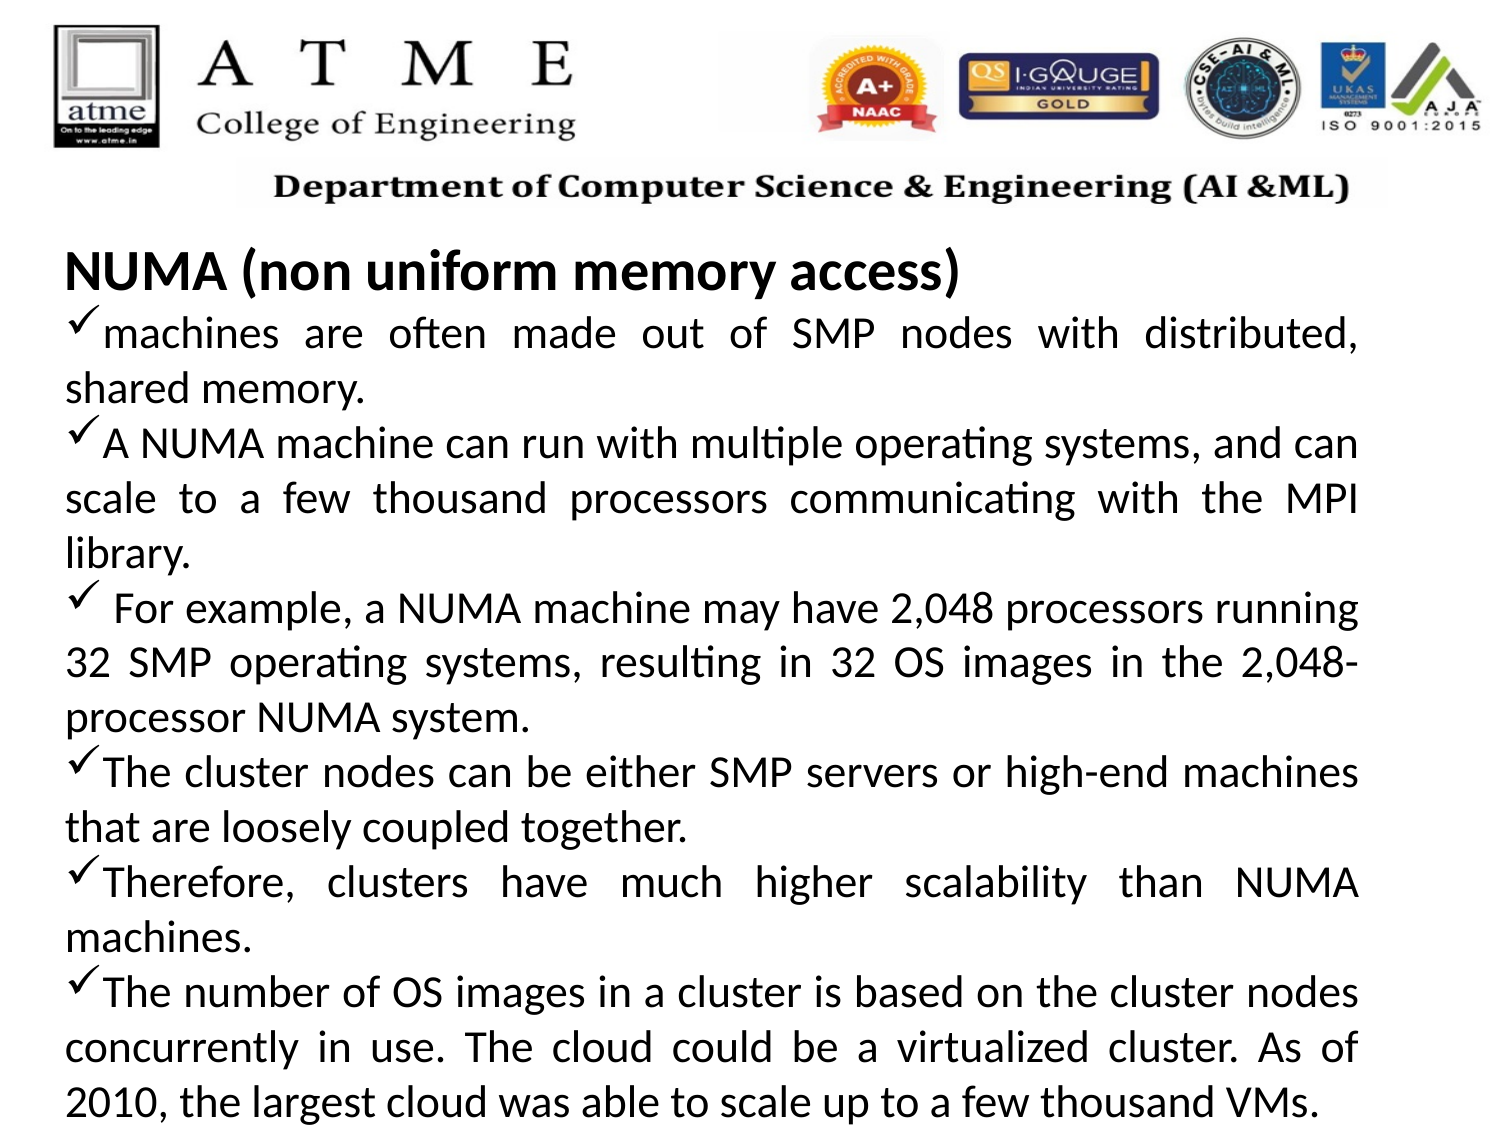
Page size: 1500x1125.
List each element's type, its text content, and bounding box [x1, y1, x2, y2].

text_box NUMA (non uniform memory access) machines are often made out of SMP nodes with distributed, shared memory. A NUMA machine can run with multiple operating systems, and can scale to a few thousand processors communicating with the MPI library. For example, a NUMA machine may have 2,048 processors running 32 SMP operating systems, resulting in 32 OS images in the 2,048-processor NUMA system. The cluster nodes can be either SMP servers or high-end machines that are loosely coupled together. Therefore, clusters have much higher scalability than NUMA machines. The number of OS images in a cluster is based on the cluster nodes concurrently in use. The cloud could be a virtualized cluster. As of 2010, the largest cloud was able to scale up to a few thousand VMs. [50, 234, 1375, 1125]
picture [24, 0, 1500, 226]
